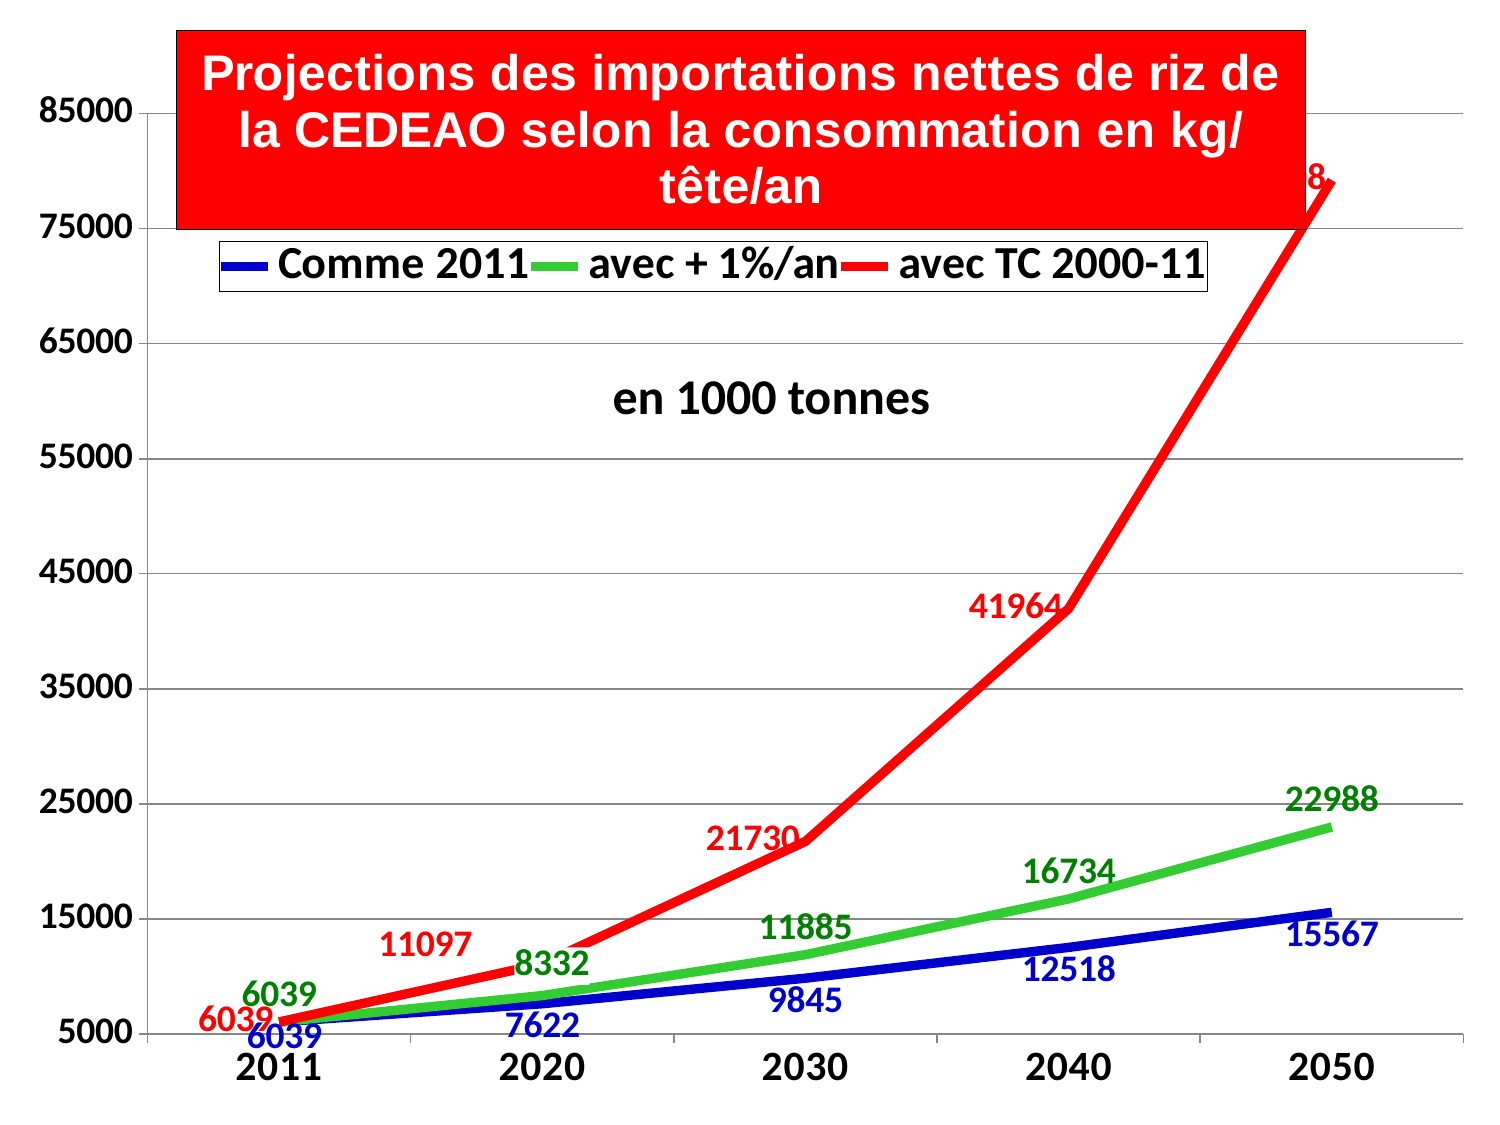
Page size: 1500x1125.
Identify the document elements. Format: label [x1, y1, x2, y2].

chart [0, 0, 1483, 1125]
